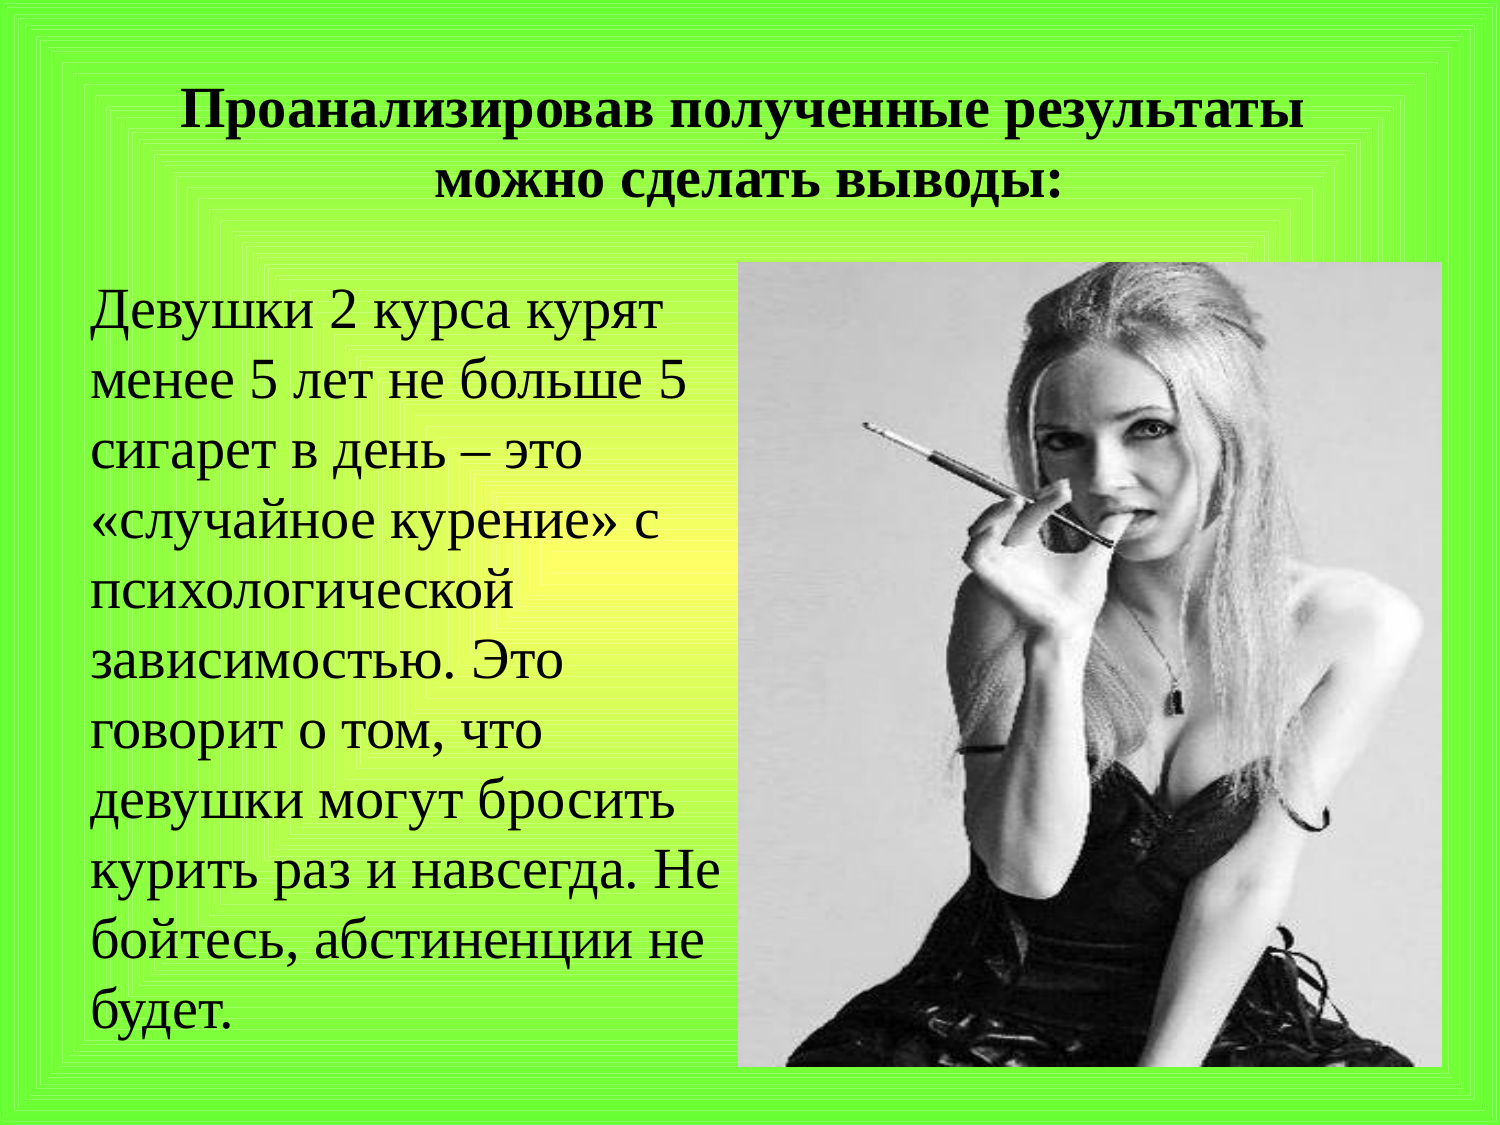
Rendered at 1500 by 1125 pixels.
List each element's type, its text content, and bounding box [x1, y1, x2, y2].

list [737, 262, 1442, 1067]
title Проанализировав полученные результаты можно сделать выводы: [75, 45, 1425, 233]
list Девушки 2 курса курят менее 5 лет не больше 5 сигарет в день – это «случайное курение» с психологической зависимостью. Это говорит о том, что девушки могут бросить курить раз и навсегда. Не бойтесь, абстиненции не будет. [75, 262, 735, 1067]
